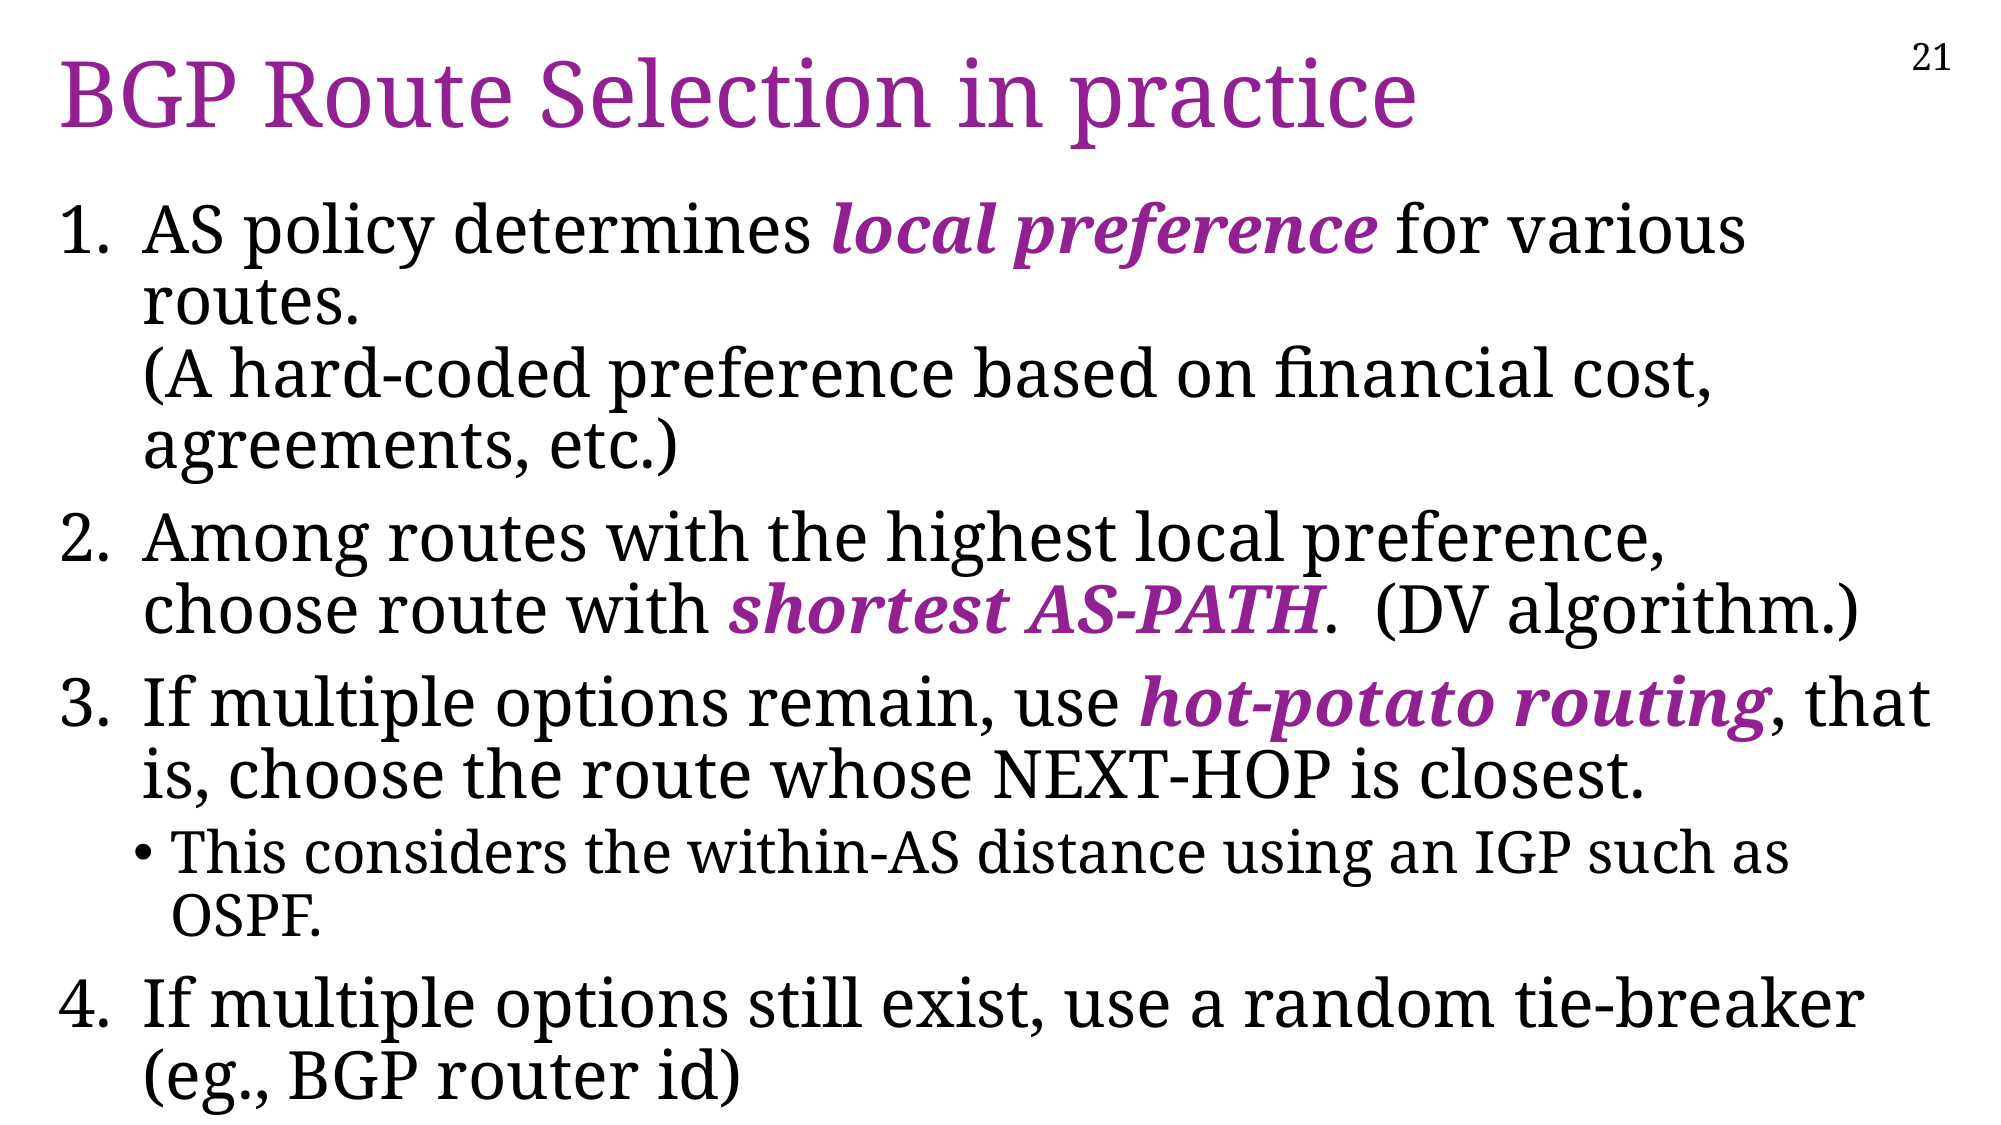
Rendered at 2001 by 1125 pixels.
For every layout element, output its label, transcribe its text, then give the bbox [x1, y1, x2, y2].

title BGP Route Selection in practice [43, 25, 1953, 171]
list AS policy determines local preference for various routes. (A hard-coded preference based on financial cost, agreements, etc.) Among routes with the highest local preference, choose route with shortest AS-PATH. (DV algorithm.) If multiple options remain, use hot-potato routing, that is, choose the route whose NEXT-HOP is closest. This considers the within-AS distance using an IGP such as OSPF. If multiple options still exist, use a random tie-breaker (eg., BGP router id) [43, 188, 1953, 1106]
